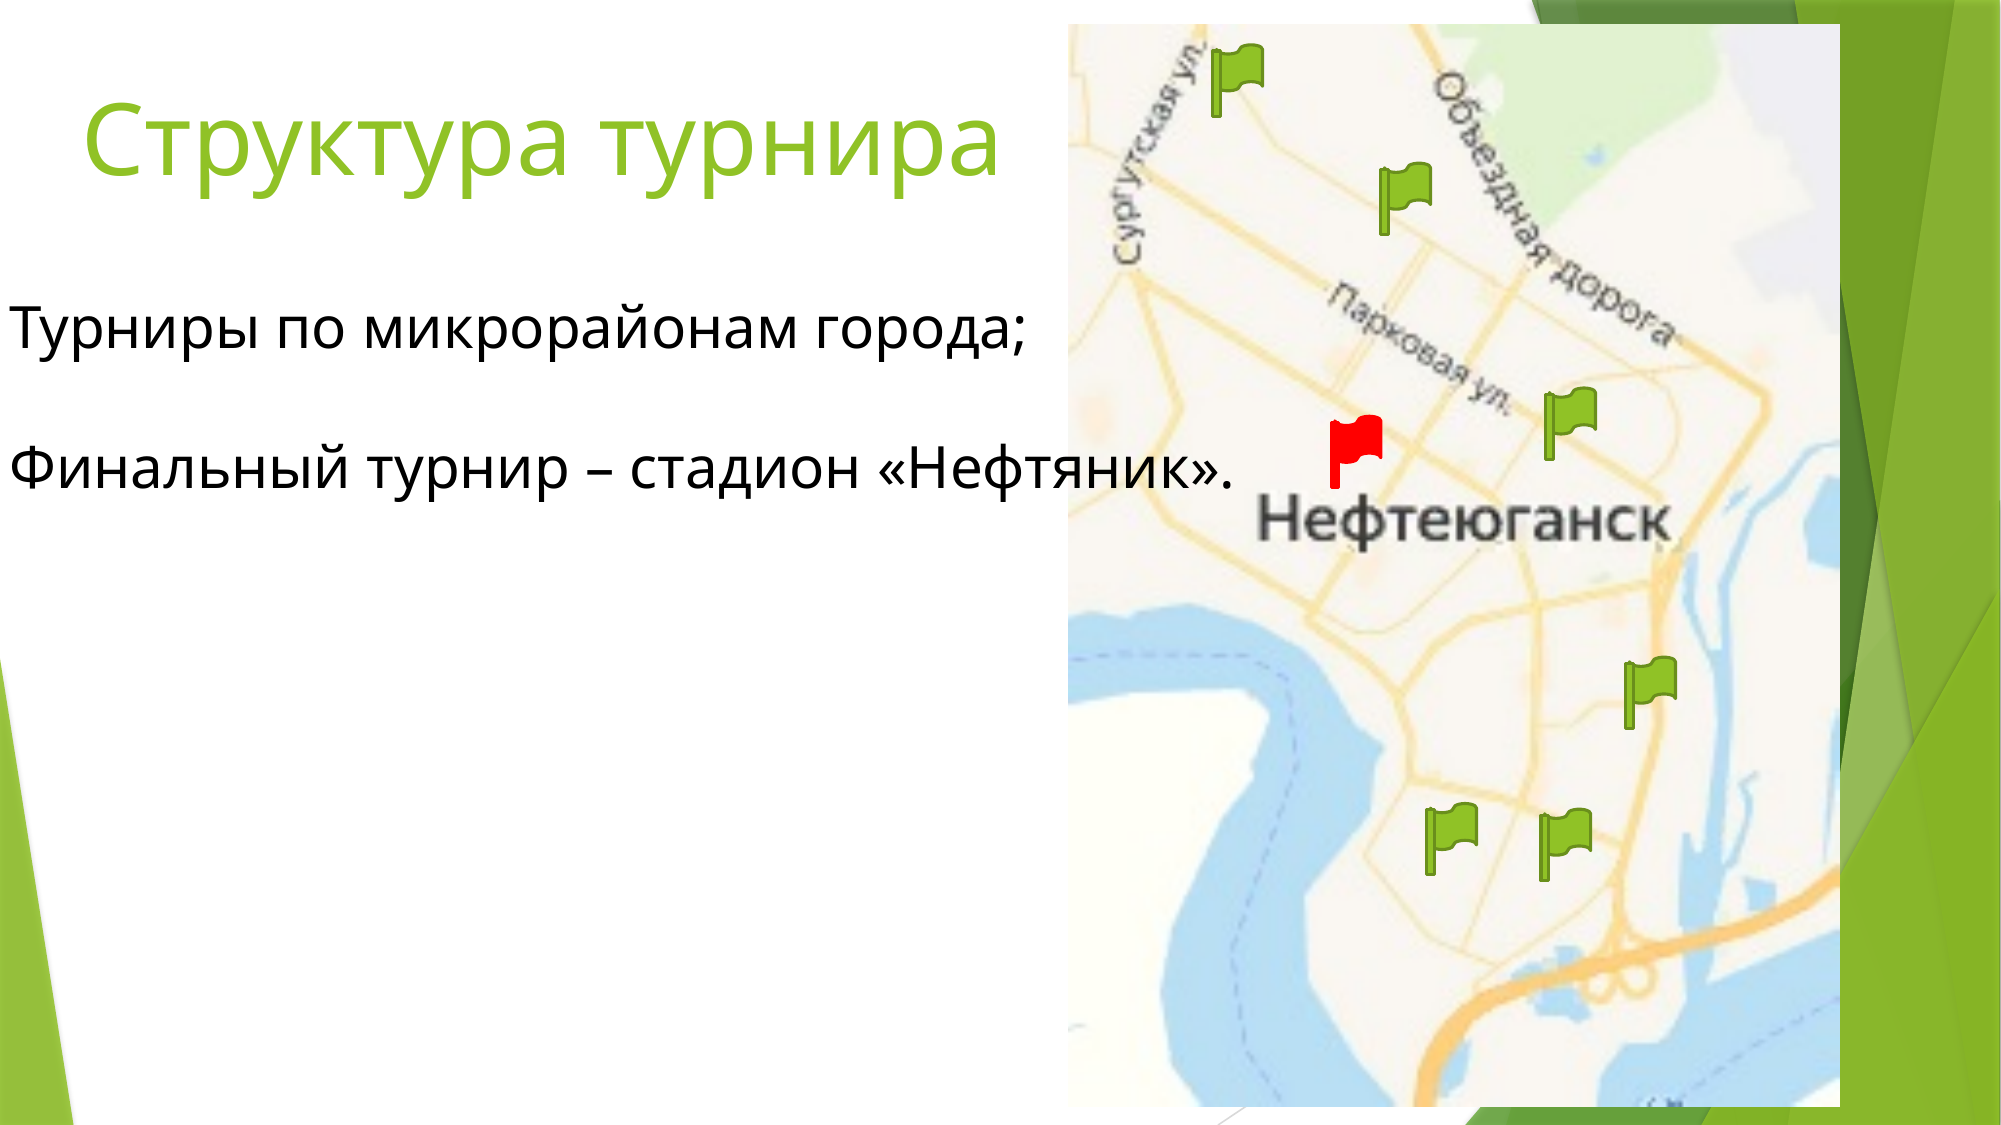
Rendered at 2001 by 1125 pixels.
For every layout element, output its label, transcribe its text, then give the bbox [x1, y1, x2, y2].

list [1067, 23, 1840, 1108]
text_box Турниры по микрорайонам города; Финальный турнир – стадион «Нефтяник». [0, 282, 1062, 508]
title Структура турнира [66, 67, 1062, 280]
